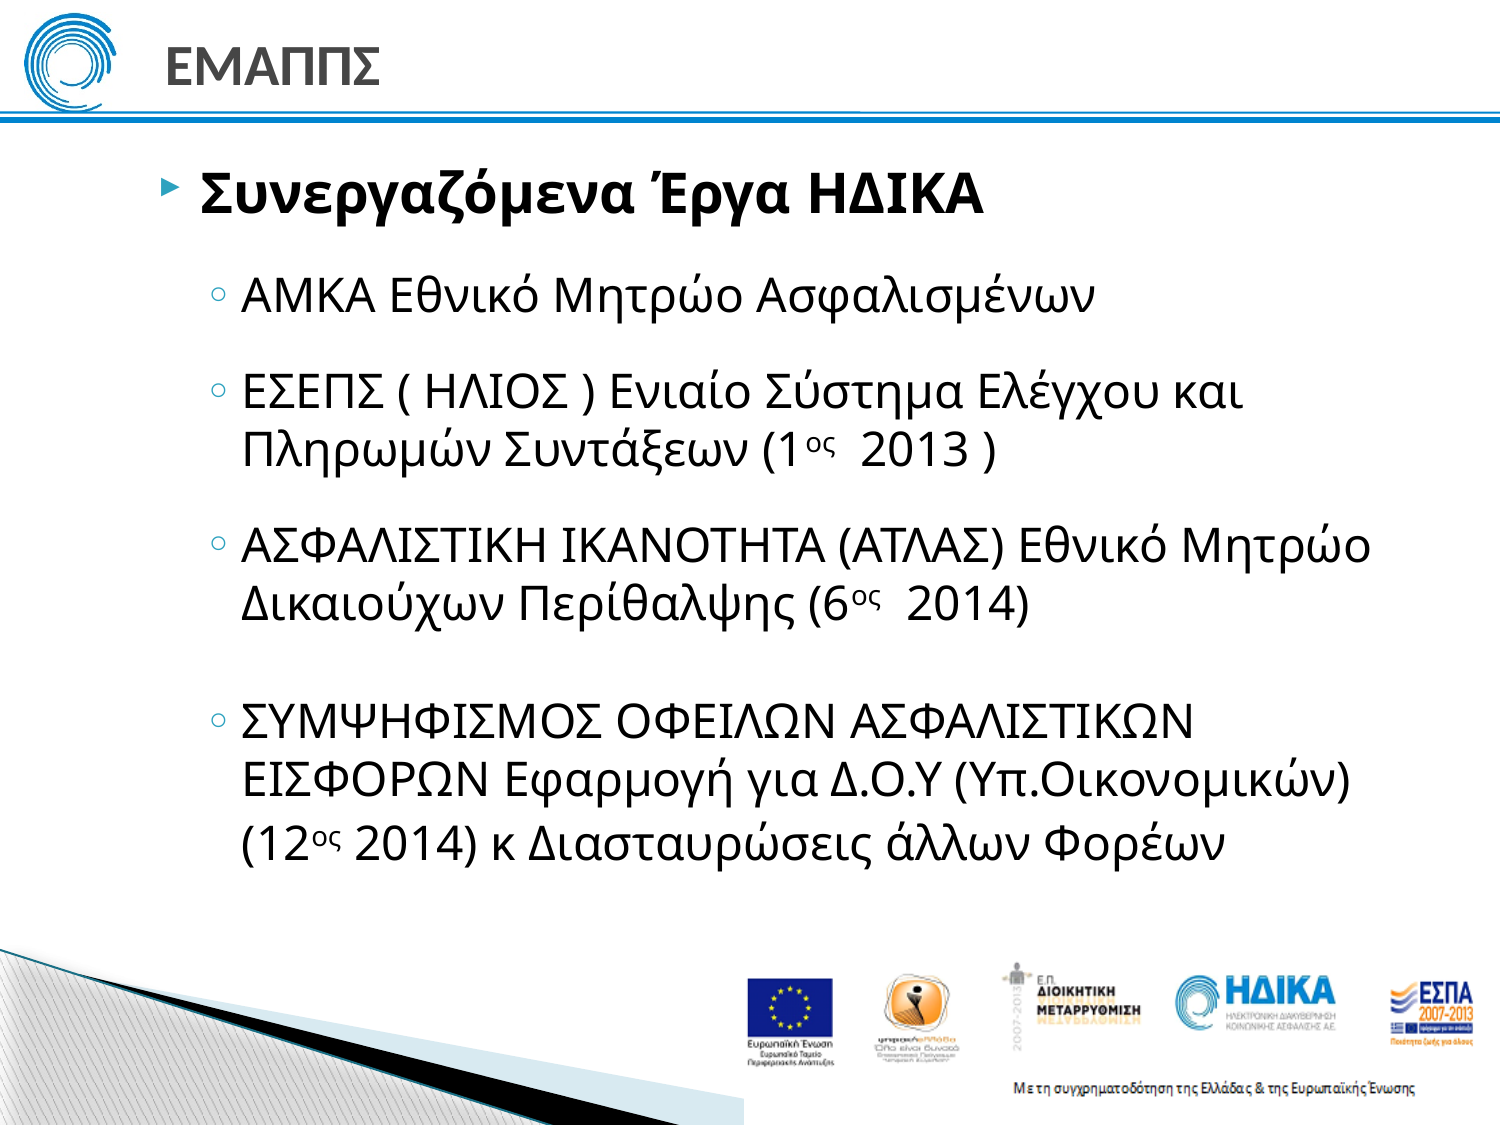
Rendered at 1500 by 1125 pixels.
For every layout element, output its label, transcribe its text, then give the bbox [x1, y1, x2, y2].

picture [24, 12, 125, 111]
title ΕΜΑΠΠΣ [150, 0, 1500, 112]
picture [744, 960, 1500, 1125]
list Συνεργαζόμενα Έργα ΗΔΙΚΑ ΑΜΚΑ Εθνικό Μητρώο Ασφαλισμένων ΕΣΕΠΣ ( ΗΛΙΟΣ ) Ενιαίο Σύστημα Ελέγχου και Πληρωμών Συντάξεων (1ος 2013 ) ΑΣΦΑΛΙΣΤΙΚΗ ΙΚΑΝΟΤΗΤΑ (ΑΤΛΑΣ) Εθνικό Μητρώο Δικαιούχων Περίθαλψης (6ος 2014) ΣΥΜΨΗΦΙΣΜΟΣ ΟΦΕΙΛΩΝ ΑΣΦΑΛΙΣΤΙΚΩΝ ΕΙΣΦΟΡΩΝ Εφαρμογή για Δ.Ο.Υ (Υπ.Οικονομικών) (12ος 2014) κ Διασταυρώσεις άλλων Φορέων [124, 163, 1438, 938]
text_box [0, 112, 1500, 121]
